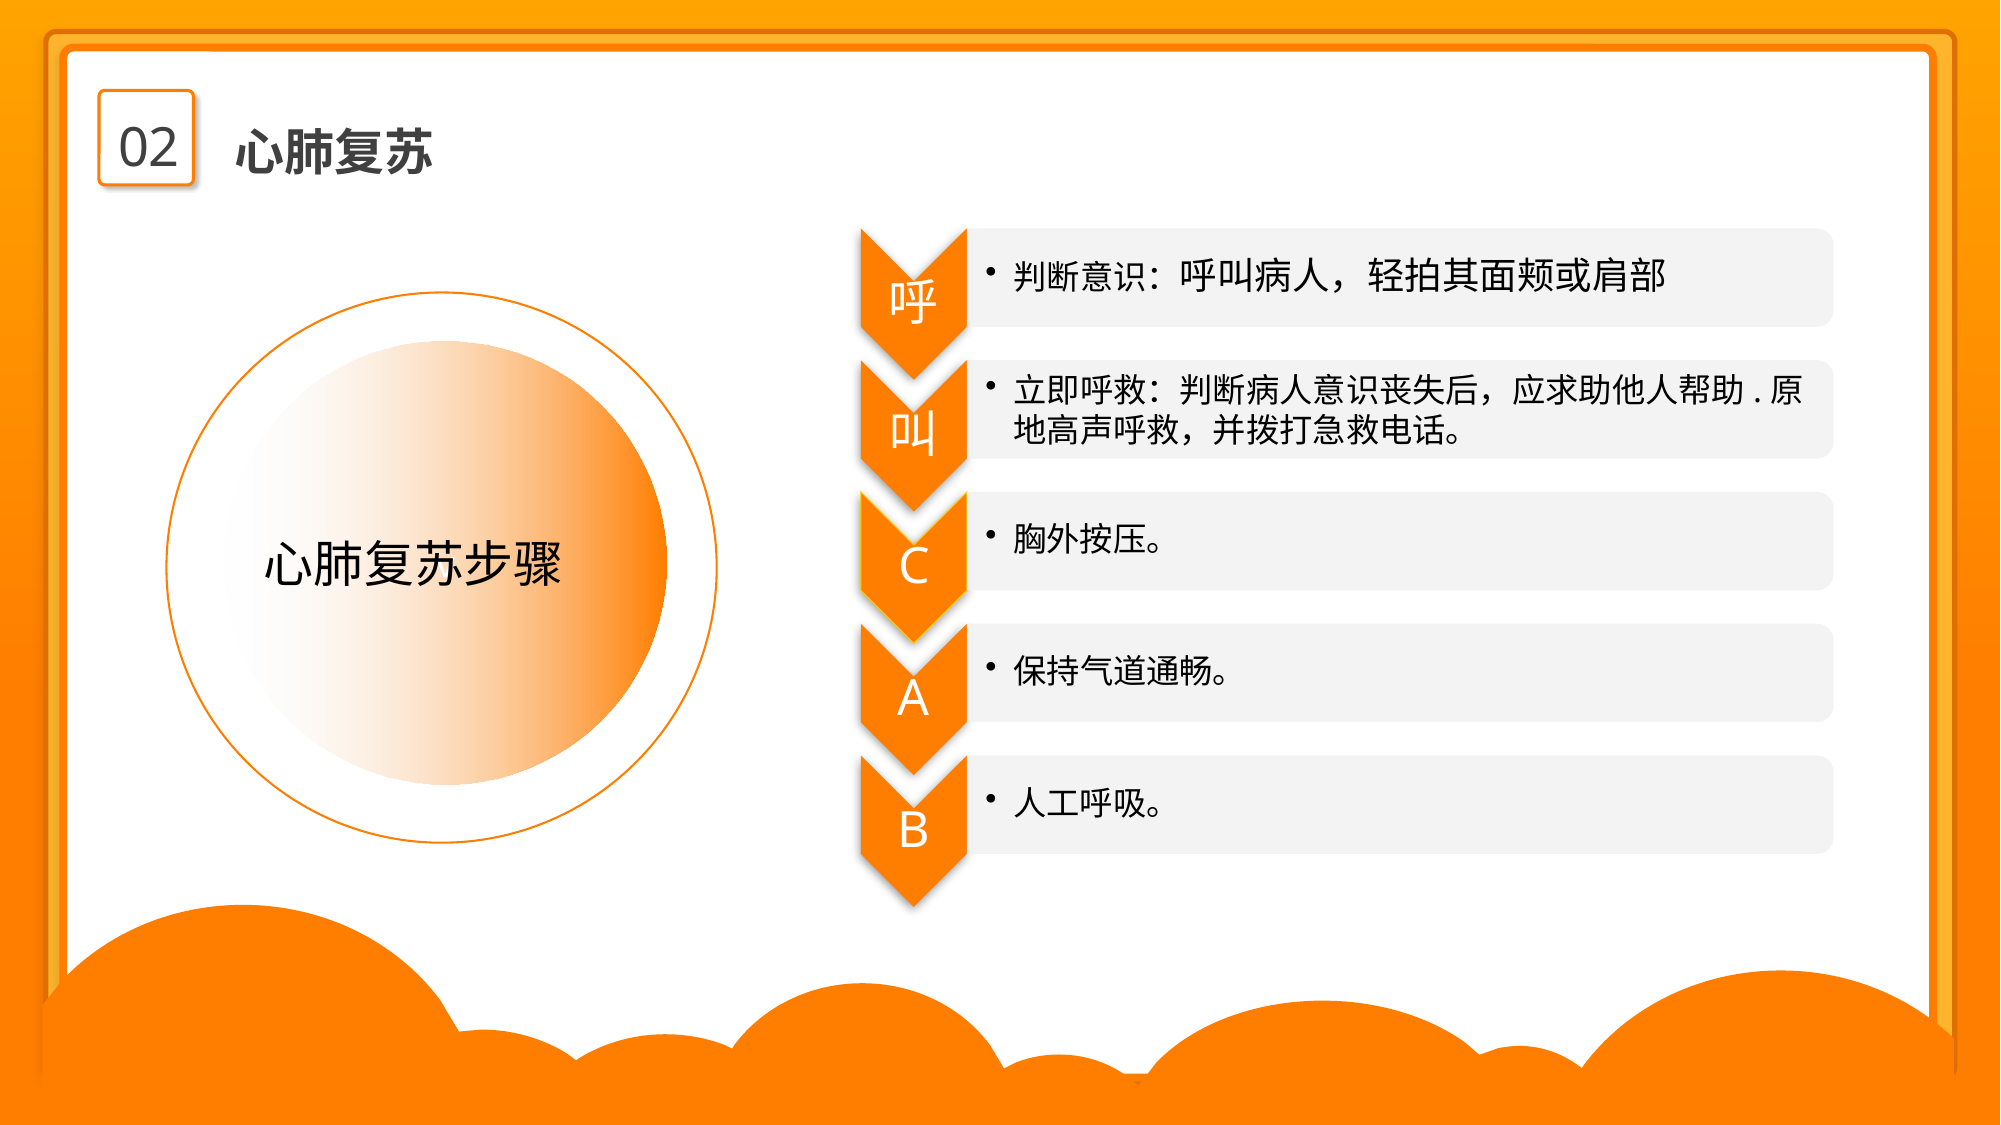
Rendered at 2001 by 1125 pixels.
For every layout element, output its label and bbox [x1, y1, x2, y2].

text_box [166, 292, 717, 843]
text_box [860, 227, 1834, 908]
text_box [88, 90, 591, 185]
